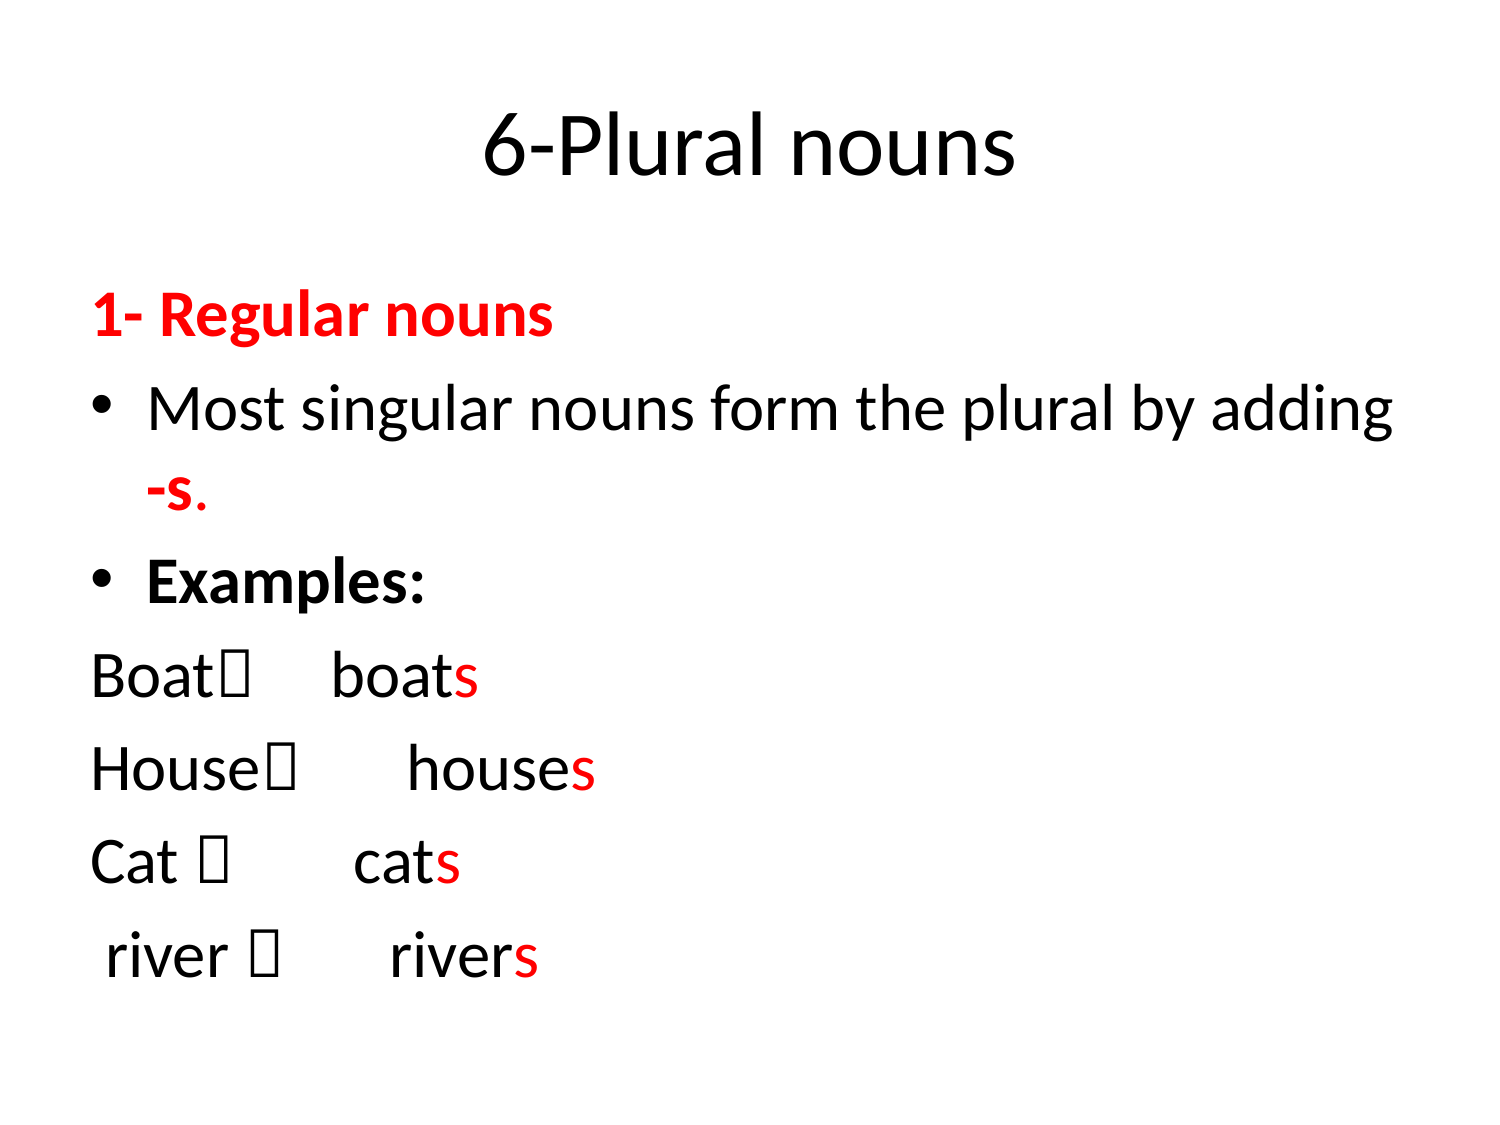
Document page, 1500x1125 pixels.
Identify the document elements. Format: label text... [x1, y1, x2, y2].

title 6-Plural nouns [75, 45, 1425, 233]
list 1- Regular nouns Most singular nouns form the plural by adding -s. Examples: Boat boats House houses Cat  cats river  rivers [75, 262, 1425, 1005]
